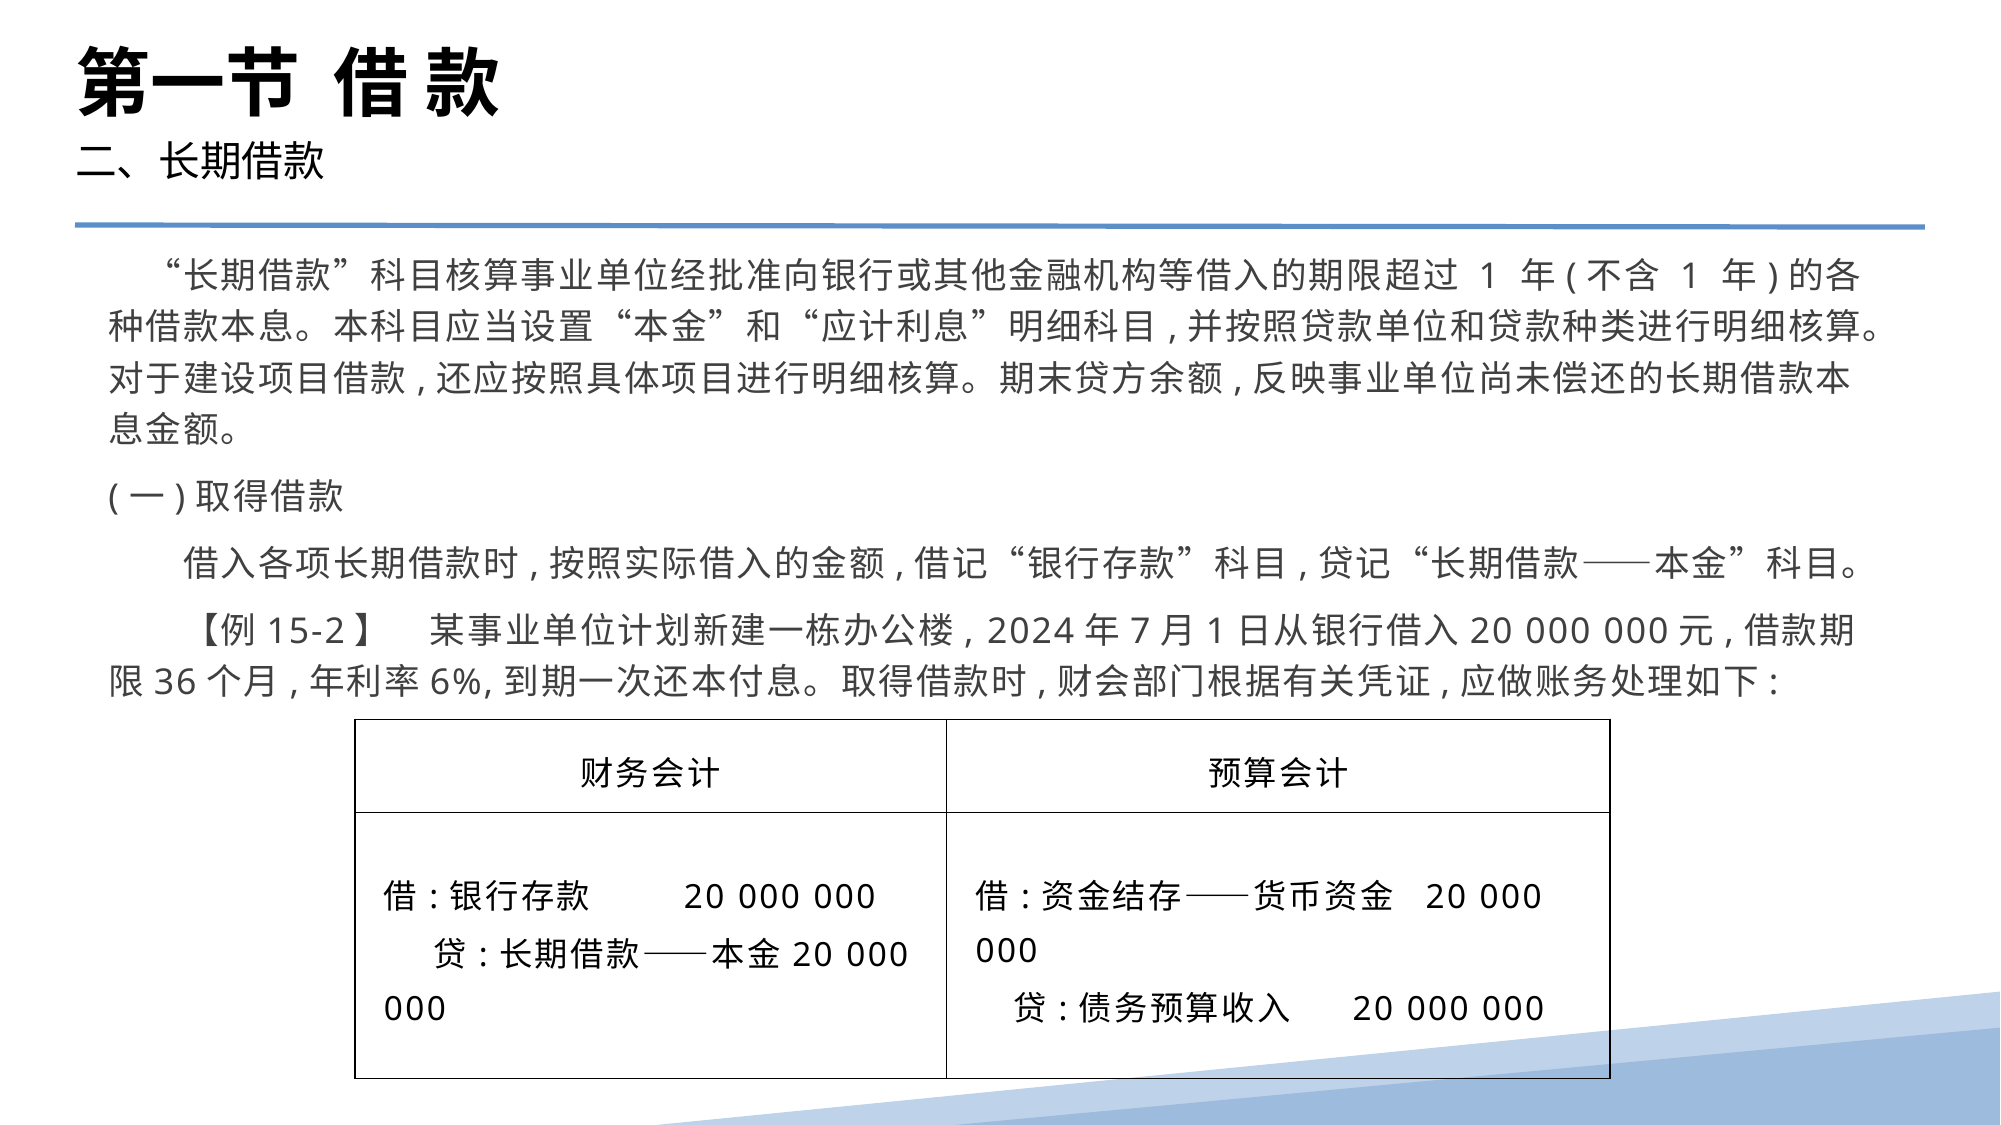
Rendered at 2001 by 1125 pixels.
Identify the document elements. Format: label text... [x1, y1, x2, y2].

text_box 二、长期借款 [75, 124, 1925, 200]
text_box “长期借款”科目核算事业单位经批准向银行或其他金融机构等借入的期限超过 1 年(不含 1 年)的各种借款本息。本科目应当设置“本金”和“应计利息”明细科目,并按照贷款单位和贷款种类进行明细核算。对于建设项目借款,还应按照具体项目进行明细核算。期末贷方余额,反映事业单位尚未偿还的长期借款本息金额。 (一)取得借款 借入各项长期借款时,按照实际借入的金额,借记“银行存款”科目,贷记“长期借款——本金”科目。 【例15-2】 某事业单位计划新建一栋办公楼, 2024年7月1日从银行借入20 000 000元,借款期限36个月,年利率6%,到期一次还本付息。取得借款时,财会部门根据有关凭证,应做账务处理如下: [97, 239, 1901, 707]
table_cell 借:资金结存——货币资金 20 000 000 贷:债务预算收入 20 000 000 [947, 813, 1609, 991]
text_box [656, 991, 2000, 1125]
text_box 第一节 借 款 [75, 24, 1925, 124]
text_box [74, 224, 1925, 228]
table_cell 借:银行存款 20 000 000 贷:长期借款——本金20 000 000 [356, 813, 946, 1078]
table_header 预算会计 [947, 720, 1609, 812]
table_header 财务会计 [356, 720, 946, 812]
